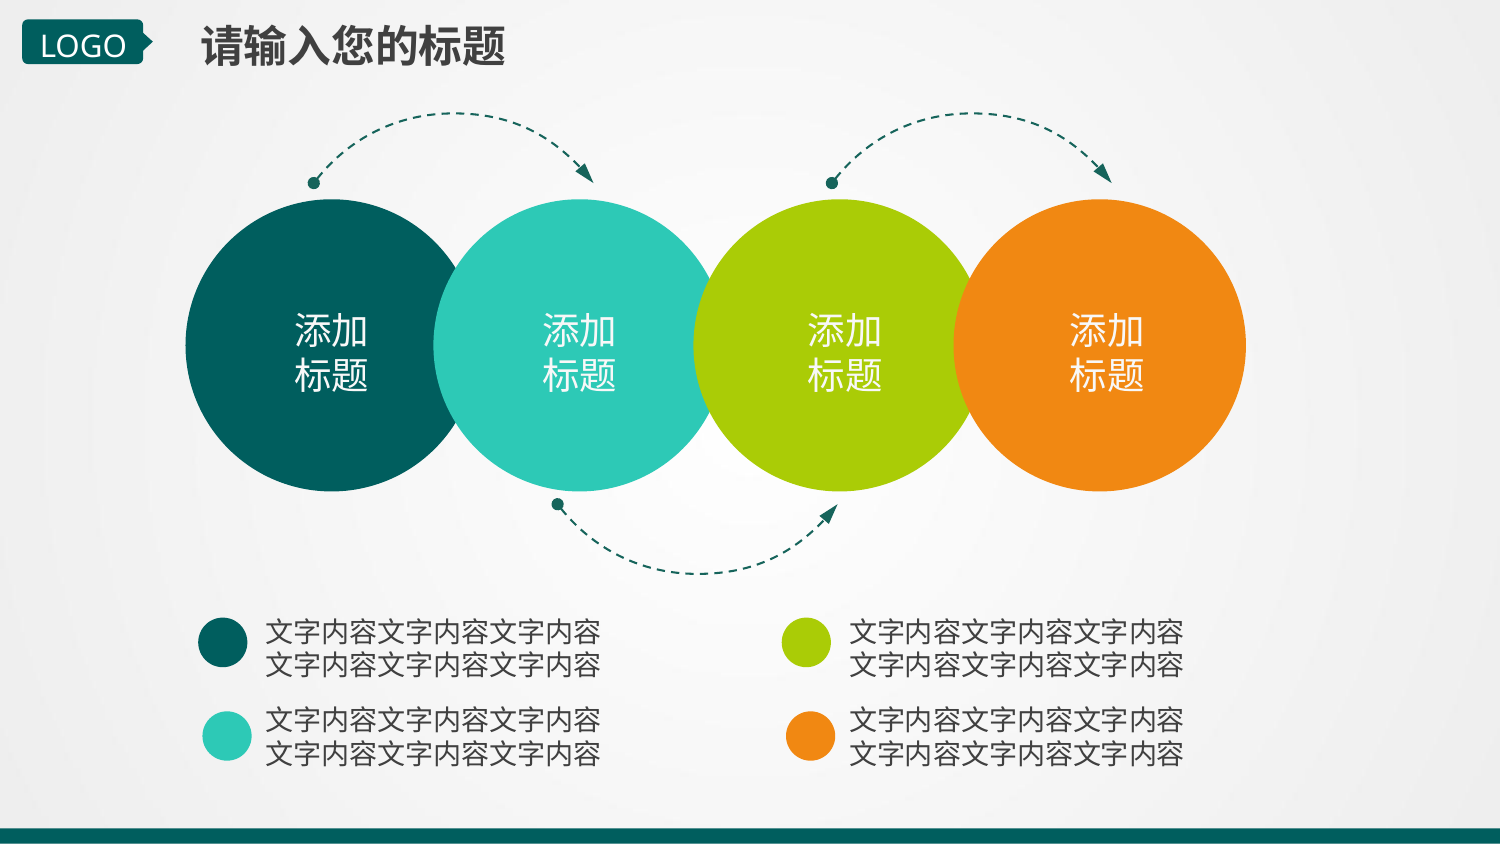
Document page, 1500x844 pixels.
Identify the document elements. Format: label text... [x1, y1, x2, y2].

text_box 添加标题 [1050, 299, 1164, 405]
text_box 文字内容文字内容文字内容文字内容文字内容文字内容 [834, 695, 1216, 778]
text_box 添加标题 [789, 299, 902, 405]
picture [0, 0, 1500, 828]
text_box [307, 113, 594, 190]
text_box [825, 113, 1112, 190]
text_box [551, 498, 838, 575]
text_box [143, 24, 153, 59]
text_box 文字内容文字内容文字内容文字内容文字内容文字内容 [834, 606, 1216, 689]
text_box 文字内容文字内容文字内容文字内容文字内容文字内容 [250, 606, 632, 689]
text_box [202, 711, 250, 761]
text_box 添加标题 [523, 299, 636, 405]
text_box [198, 617, 248, 668]
text_box LOGO [25, 18, 143, 71]
text_box 文字内容文字内容文字内容文字内容文字内容文字内容 [250, 695, 632, 778]
text_box [693, 199, 970, 492]
text_box [781, 617, 831, 668]
text_box [433, 199, 710, 492]
text_box [953, 199, 1246, 492]
text_box [185, 199, 455, 492]
text_box 请输入您的标题 [154, 11, 600, 79]
text_box 添加标题 [275, 299, 388, 405]
text_box [786, 711, 834, 761]
